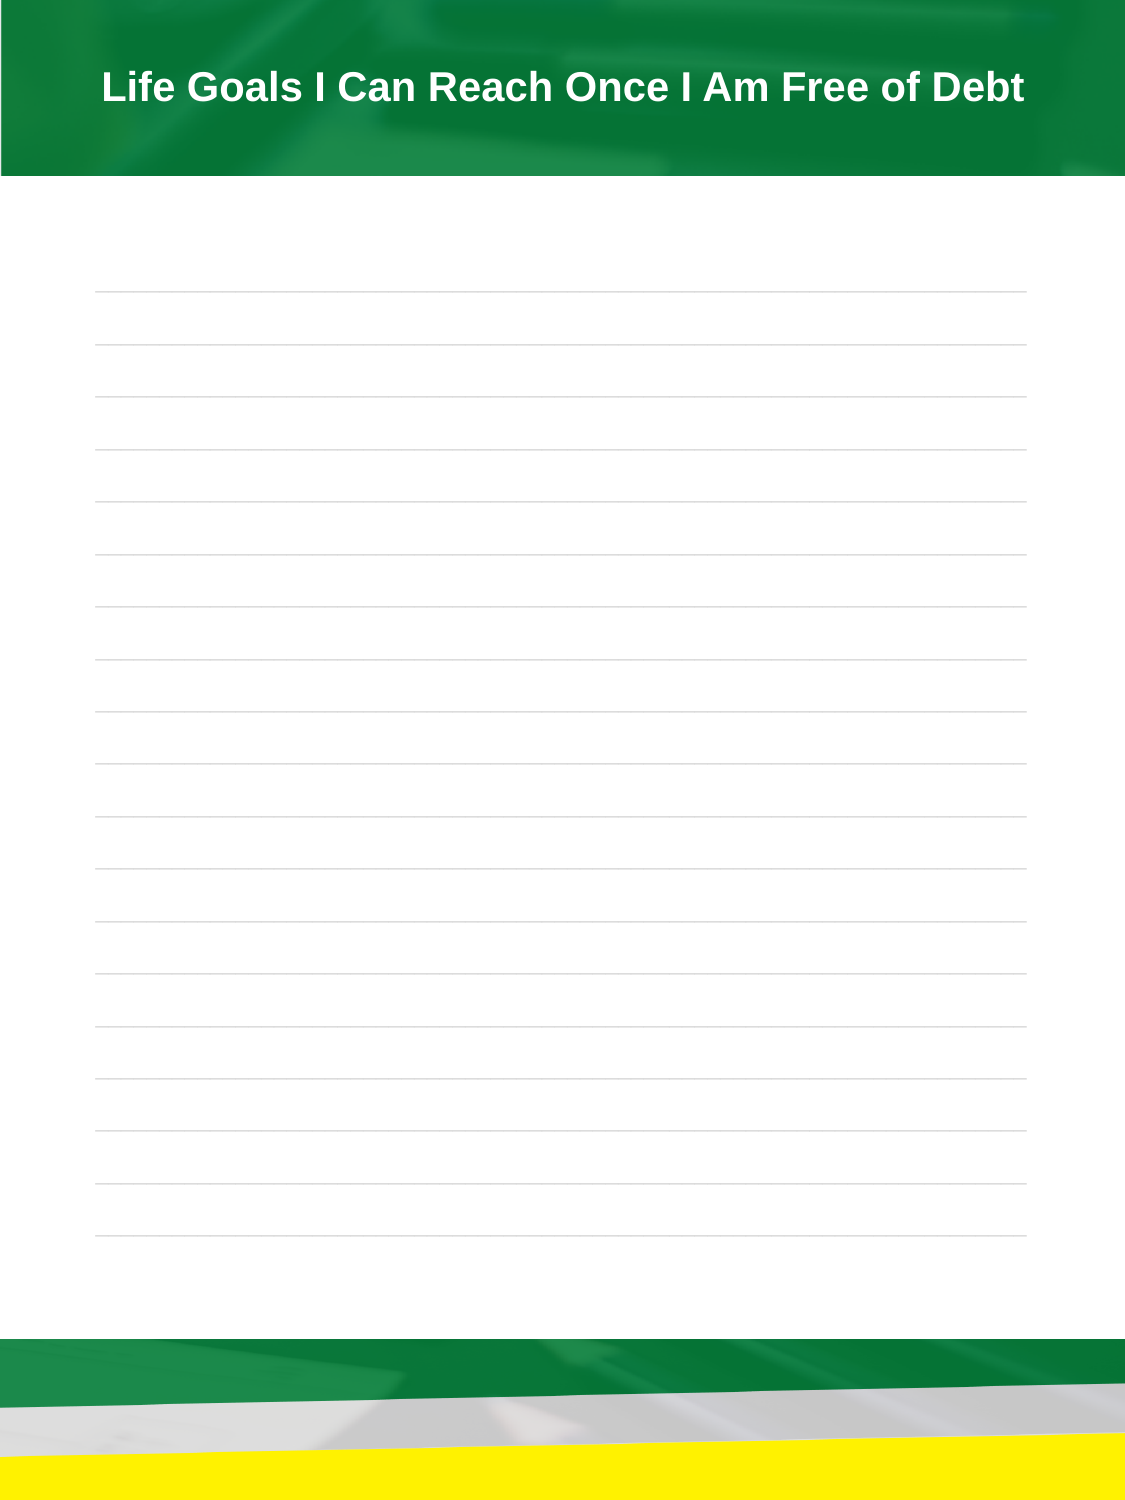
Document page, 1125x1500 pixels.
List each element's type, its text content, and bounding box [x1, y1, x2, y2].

picture [0, 1339, 1125, 1500]
text_box _________________________________________________________________________ _________________________________________________________________________ _________________________________________________________________________ _________________________________________________________________________ _________________________________________________________________________ _________________________________________________________________________ _________________________________________________________________________ _________________________________________________________________________ _________________________________________________________________________ _________________________________________________________________________ _________________________________________________________________________ _________________________________________________________________________ _________________________________________________________________________ _________________________________________________________________________ _________________________________________________________________________ _________________________________________________________________________ _________________________________________________________________________ _________________________________________________________________________ _________________________________________________________________________ [80, 258, 1045, 1245]
picture [0, 0, 1125, 176]
